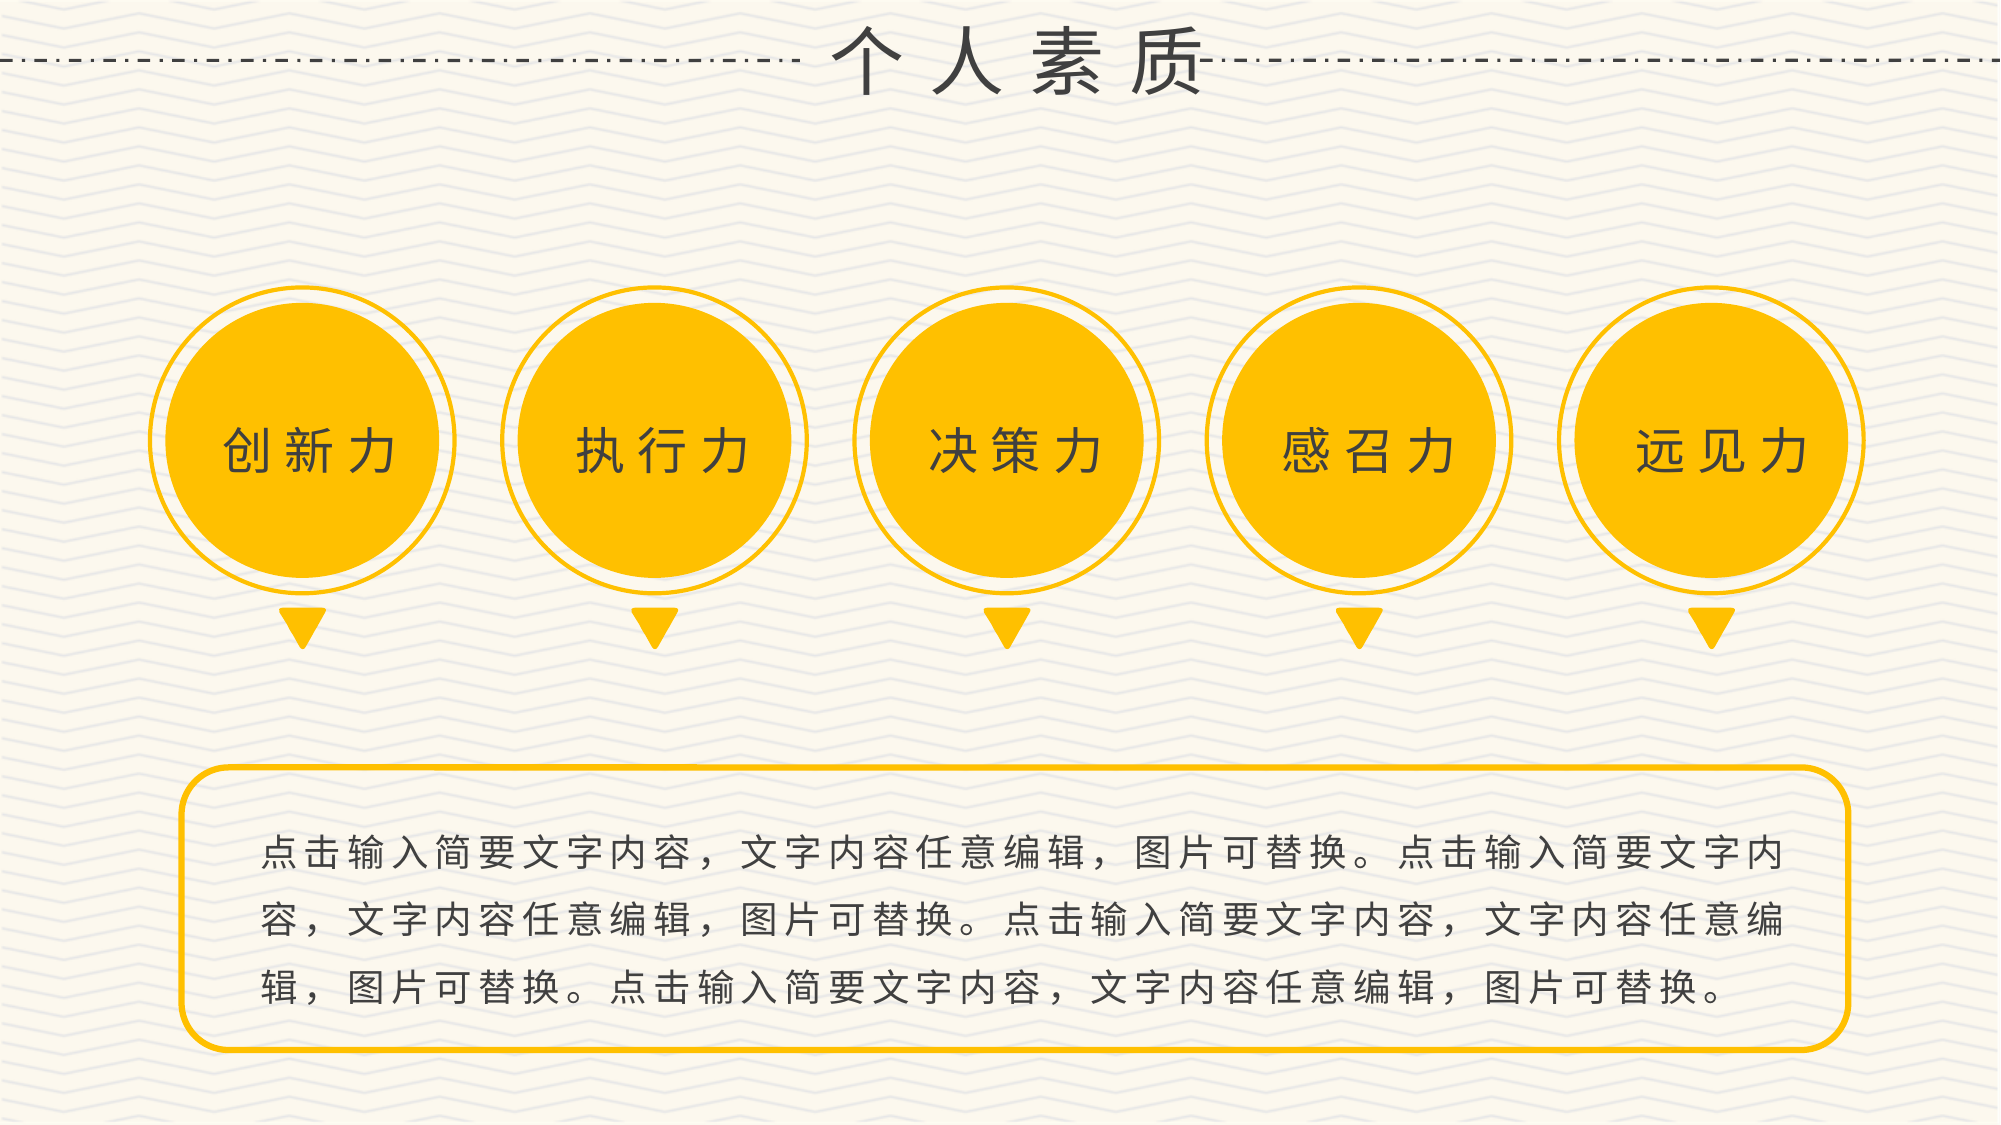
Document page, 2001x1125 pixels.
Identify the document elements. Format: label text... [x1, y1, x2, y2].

text_box [180, 766, 1850, 1051]
picture [0, 0, 2001, 1125]
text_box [1206, 287, 1512, 651]
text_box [1558, 287, 1864, 651]
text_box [149, 287, 455, 651]
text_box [854, 287, 1160, 651]
text_box 点击输入简要文字内容，文字内容任意编辑，图片可替换。点击输入简要文字内容，文字内容任意编辑，图片可替换。点击输入简要文字内容，文字内容任意编辑，图片可替换。点击输入简要文字内容，文字内容任意编辑，图片可替换。 [245, 798, 1818, 1017]
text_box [0, 7, 2000, 114]
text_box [501, 287, 808, 651]
